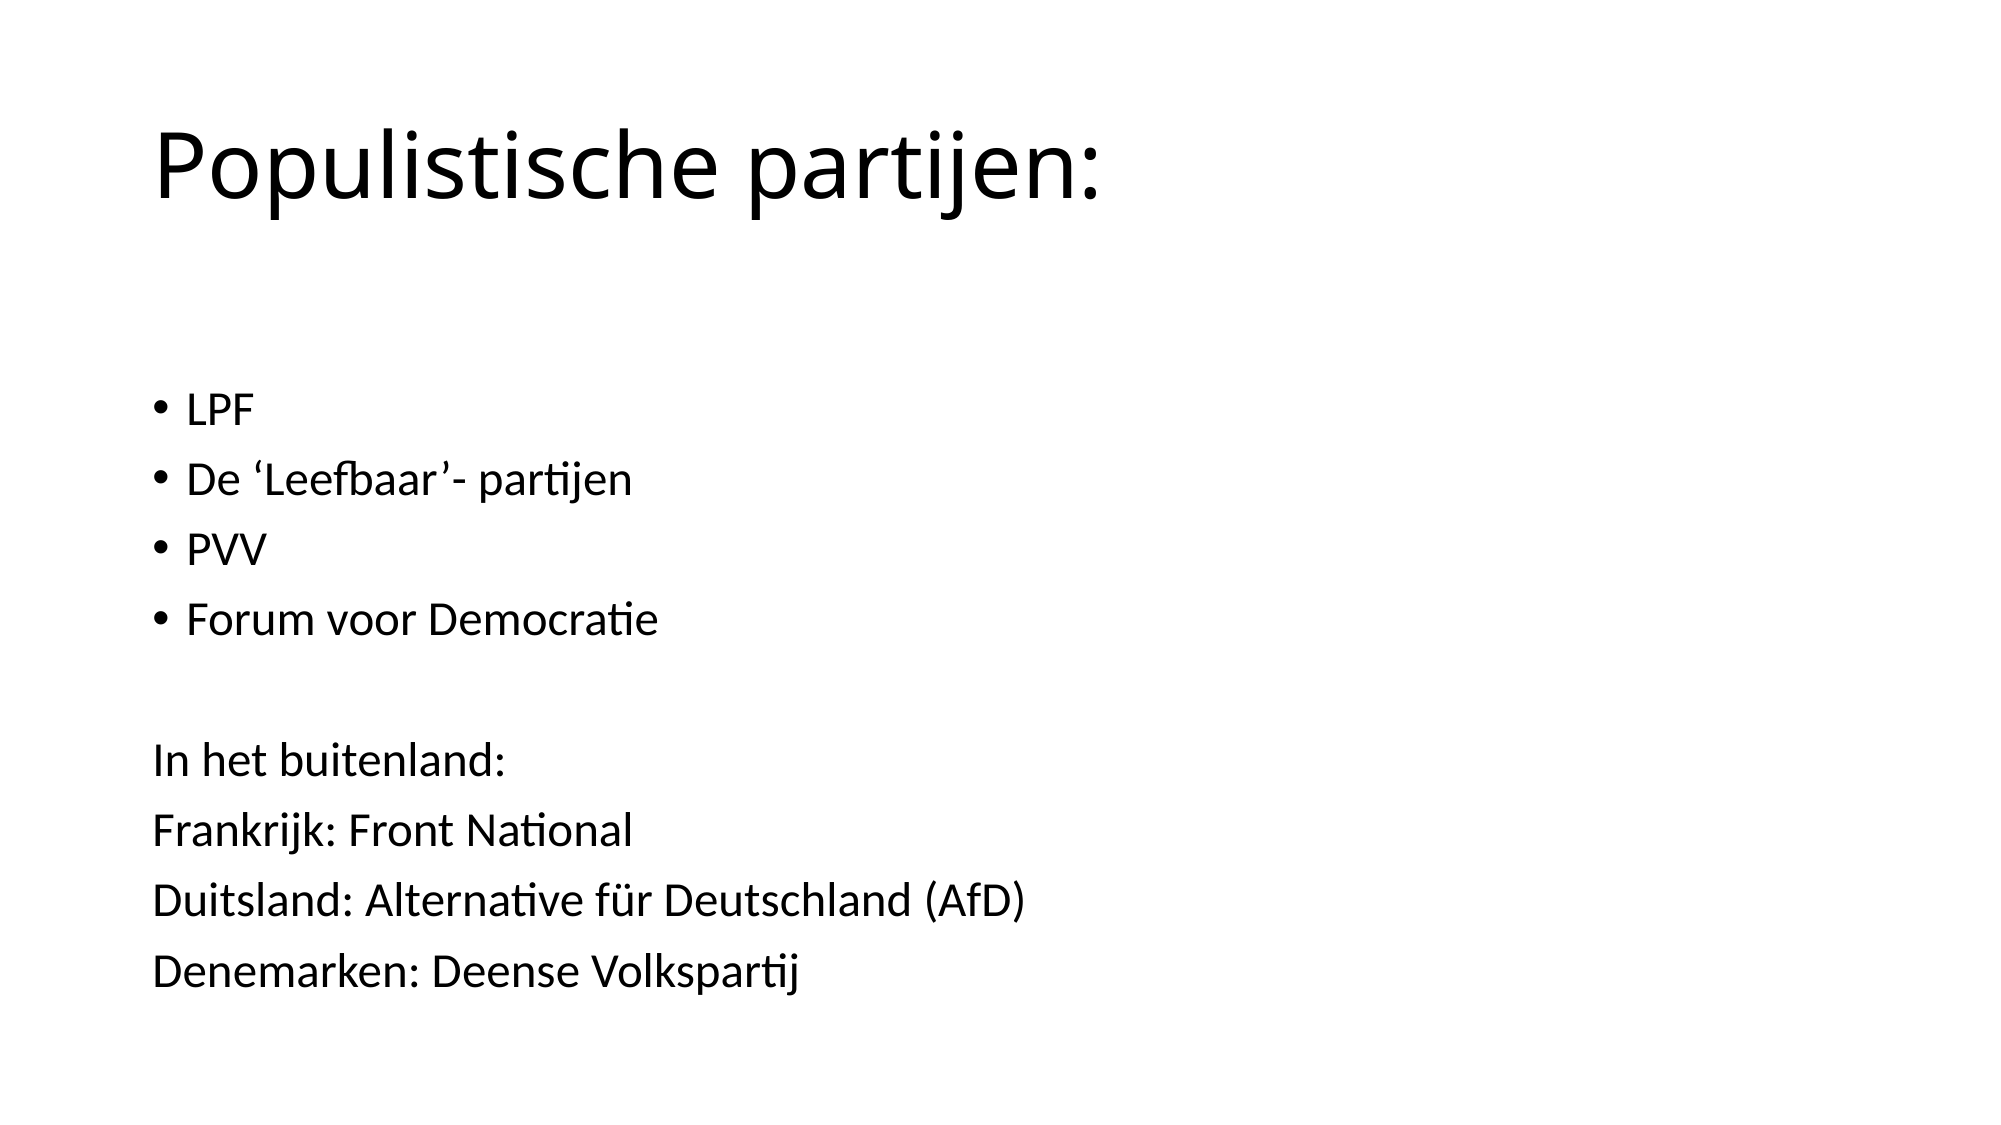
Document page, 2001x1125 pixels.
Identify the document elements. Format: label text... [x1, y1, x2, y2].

list LPF De ‘Leefbaar’- partijen PVV Forum voor Democratie In het buitenland: Frankrijk: Front National Duitsland: Alternative für Deutschland (AfD) Denemarken: Deense Volkspartij [137, 299, 1863, 1014]
title Populistische partijen: [137, 59, 1863, 278]
